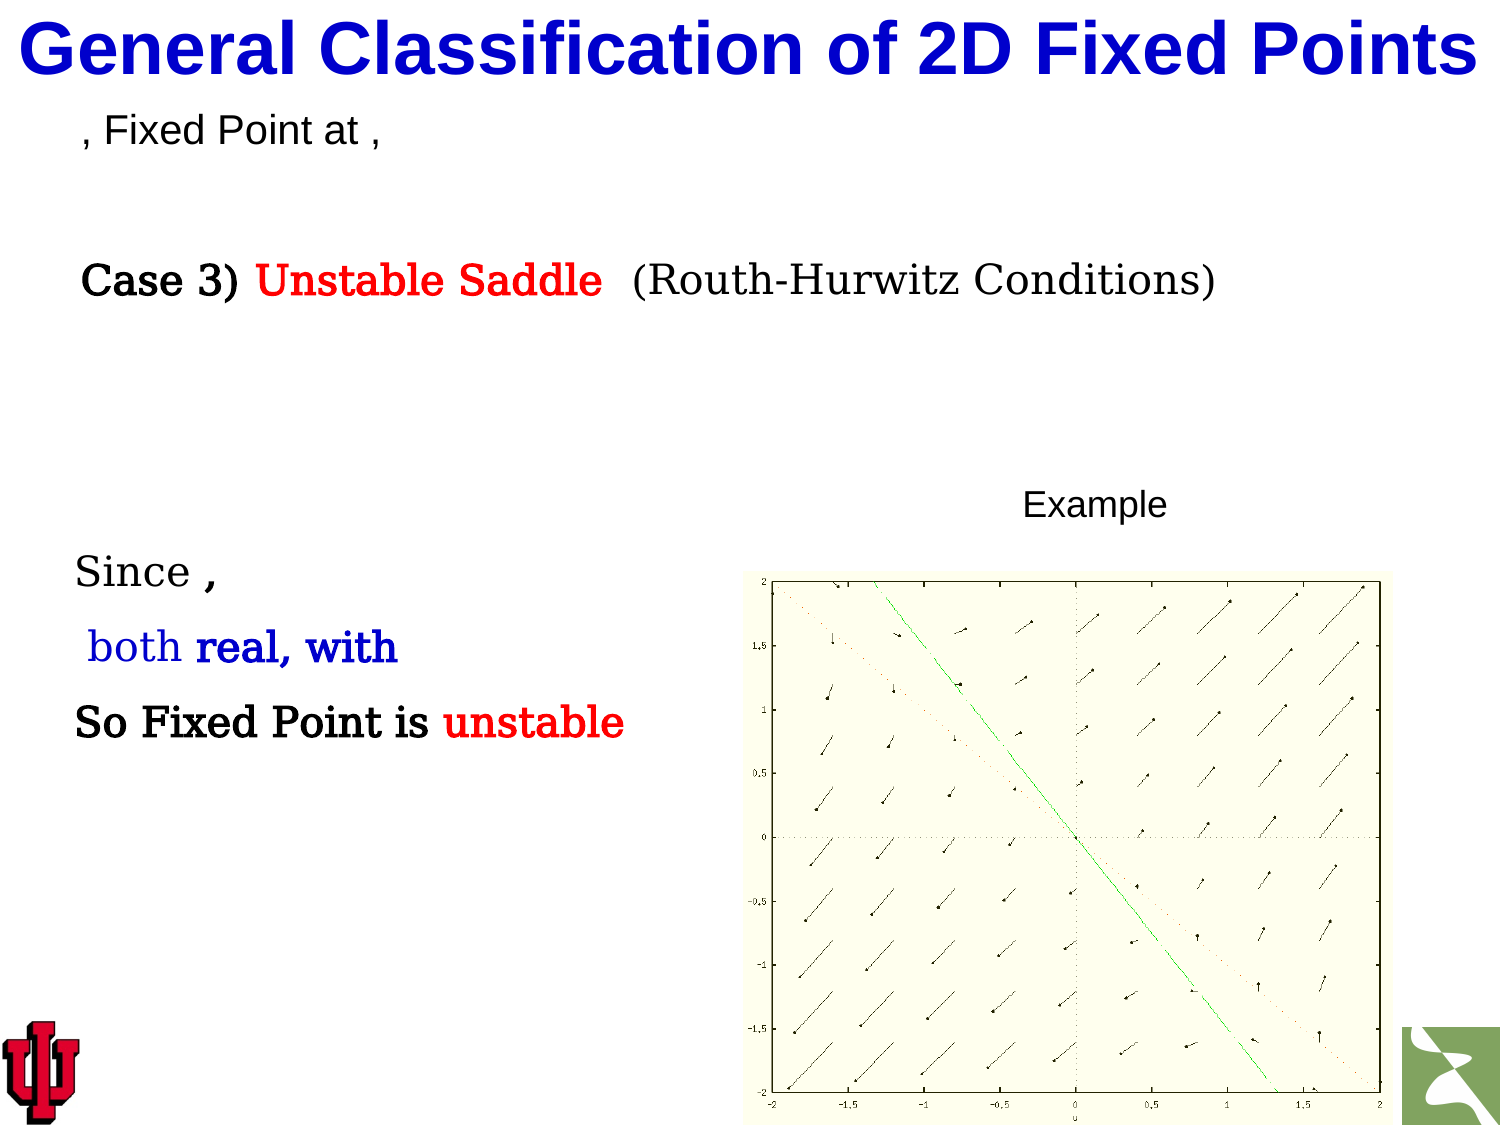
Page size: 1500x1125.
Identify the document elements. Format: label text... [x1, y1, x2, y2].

picture [743, 571, 1394, 1125]
picture [1402, 1027, 1500, 1125]
title General Classification of 2D Fixed Points [0, 0, 1500, 90]
picture [0, 1020, 80, 1125]
